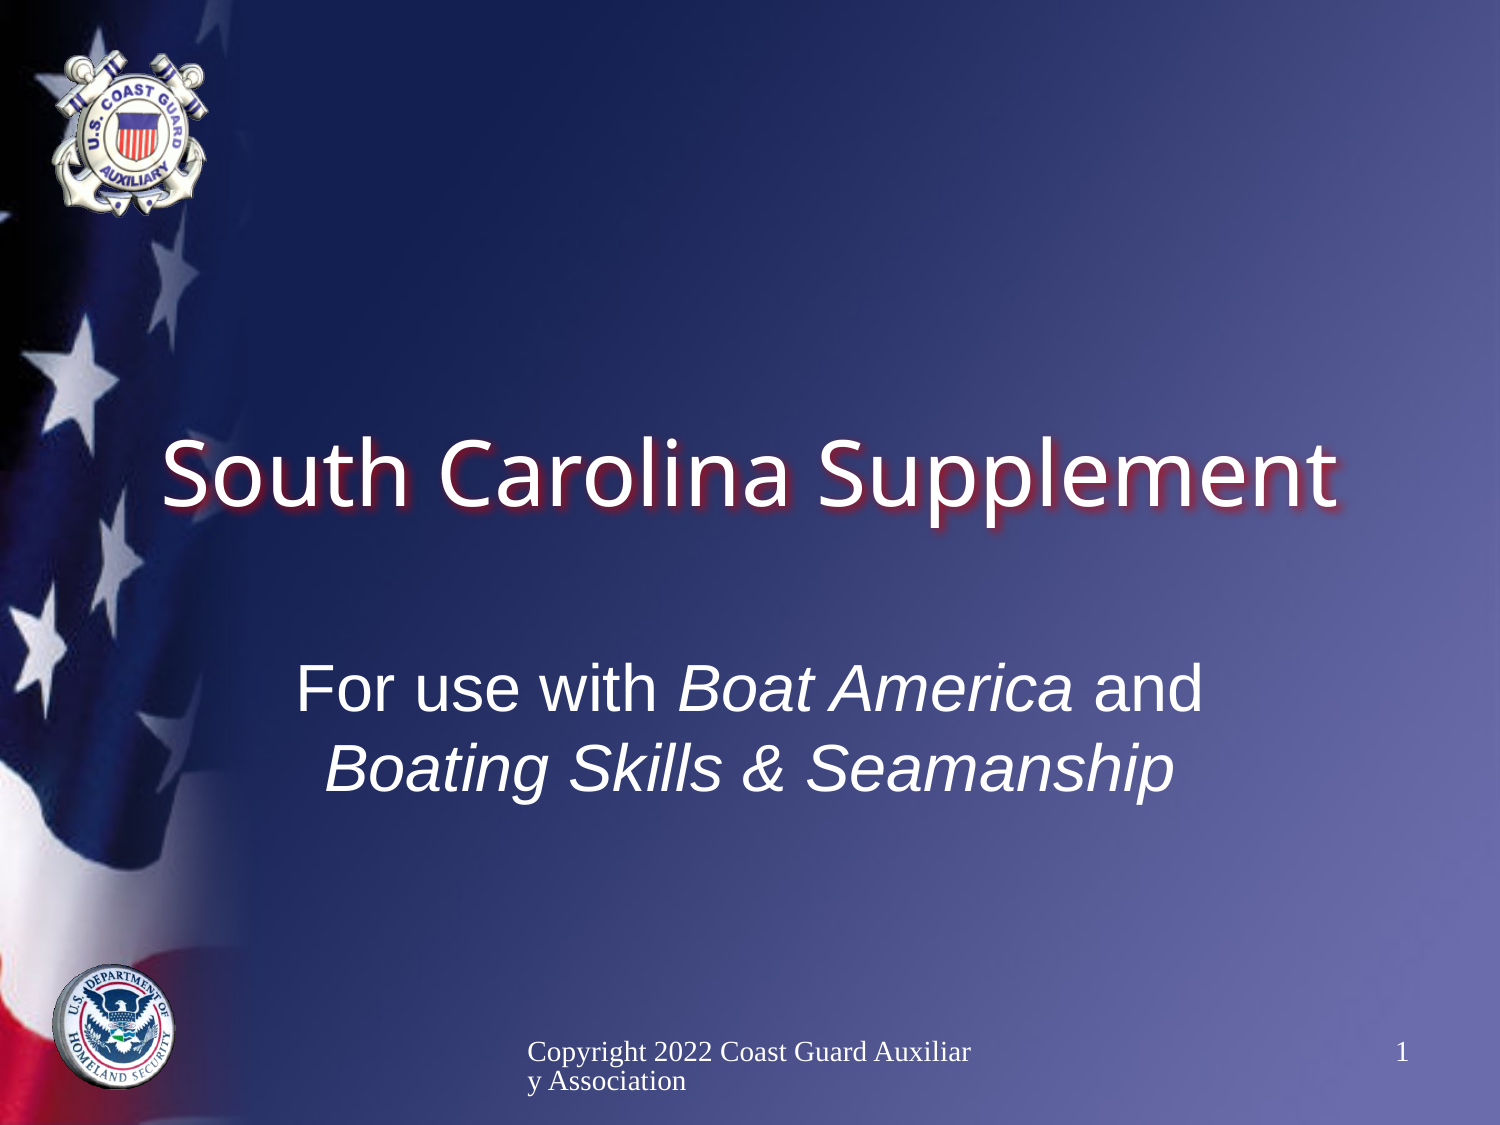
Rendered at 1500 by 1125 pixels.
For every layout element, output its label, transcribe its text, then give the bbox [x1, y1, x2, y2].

slide_number 1 [1074, 1024, 1425, 1103]
picture [0, 0, 1500, 1125]
title South Carolina Supplement [112, 349, 1388, 591]
subtitle For use with Boat America and Boating Skills & Seamanship [225, 637, 1275, 925]
footer Copyright 2022 Coast Guard Auxiliary Association [512, 1024, 988, 1103]
